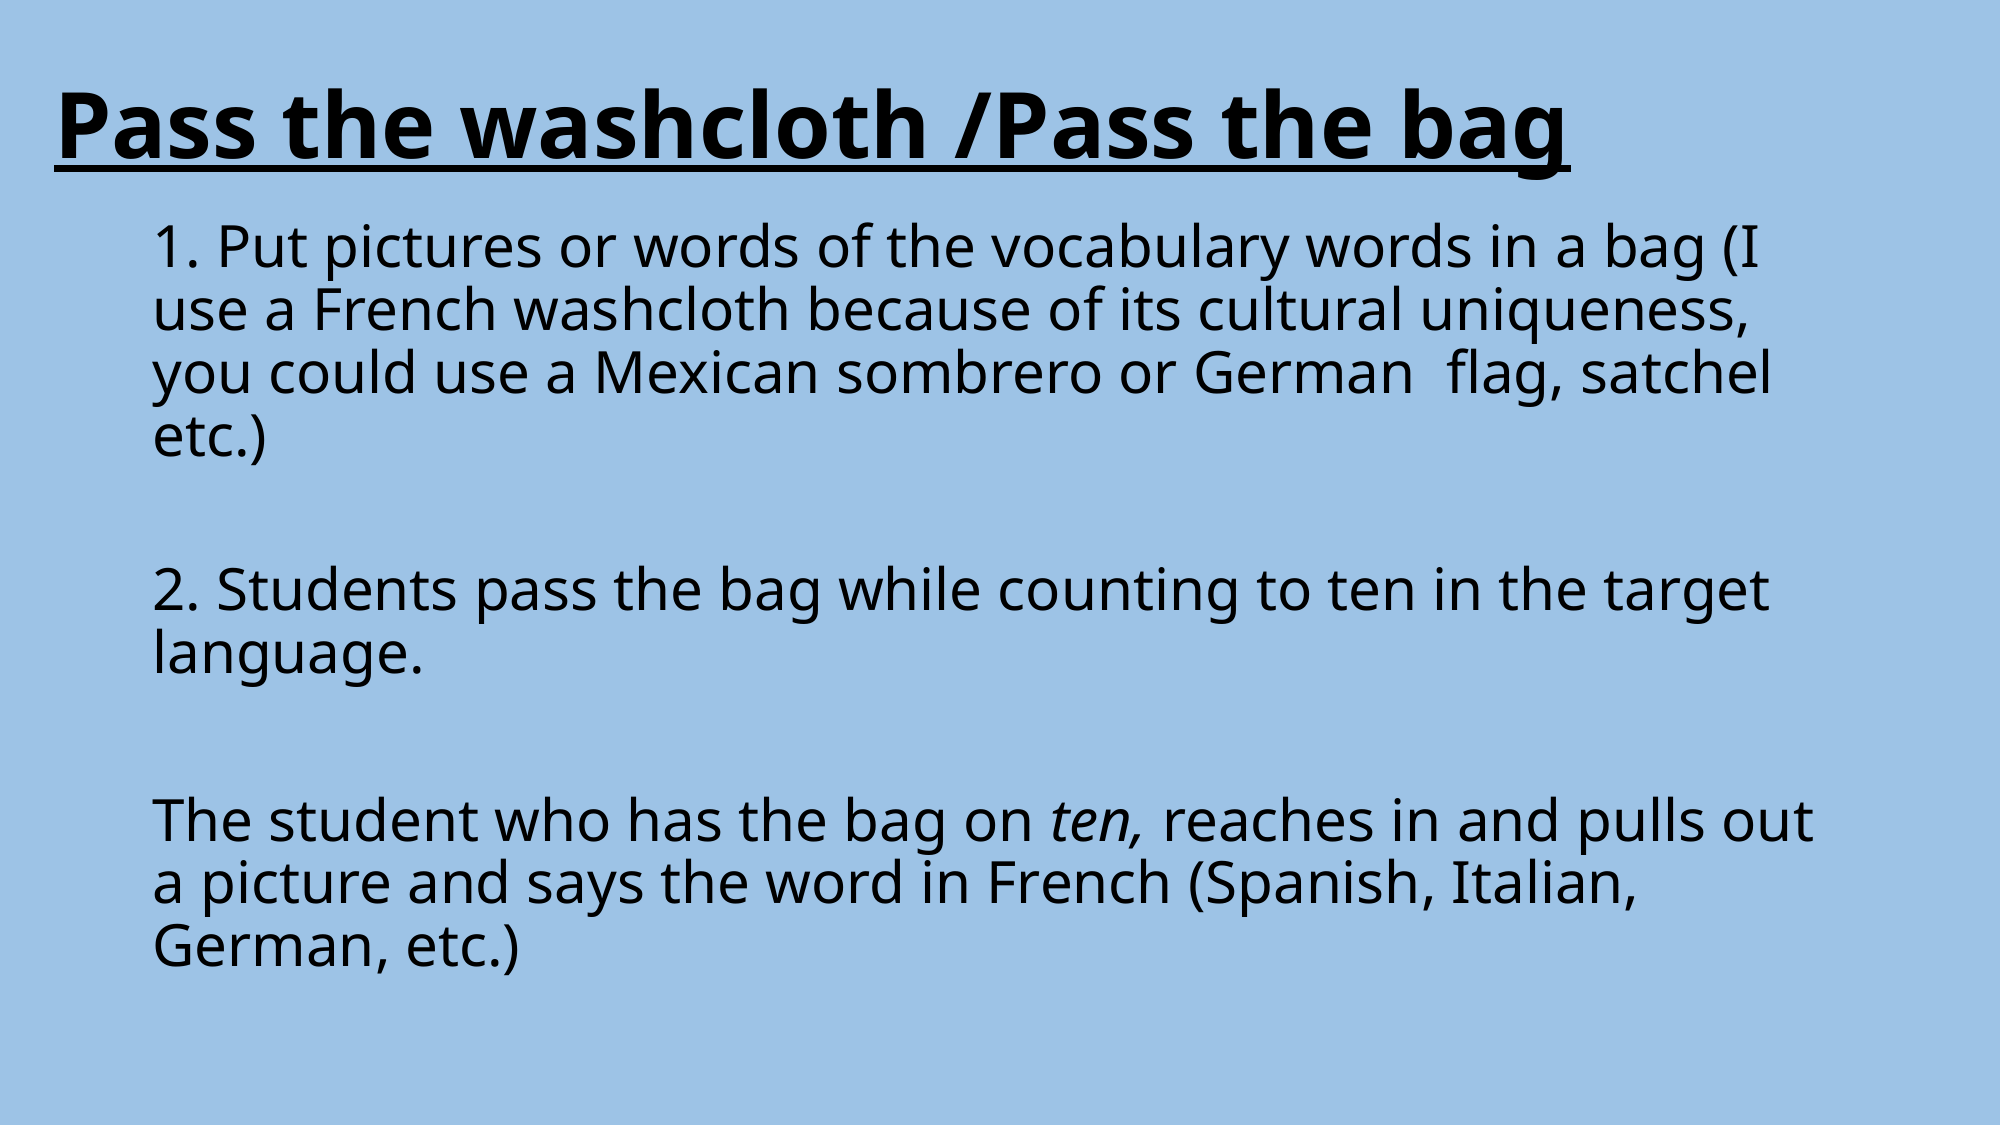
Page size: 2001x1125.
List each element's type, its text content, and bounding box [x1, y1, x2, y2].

title Pass the washcloth /Pass the bag [39, 19, 1765, 238]
list 1. Put pictures or words of the vocabulary words in a bag (I use a French washcloth because of its cultural uniqueness, you could use a Mexican sombrero or German flag, satchel etc.) 2. Students pass the bag while counting to ten in the target language. The student who has the bag on ten, reaches in and pulls out a picture and says the word in French (Spanish, Italian, German, etc.) [137, 210, 1863, 1014]
